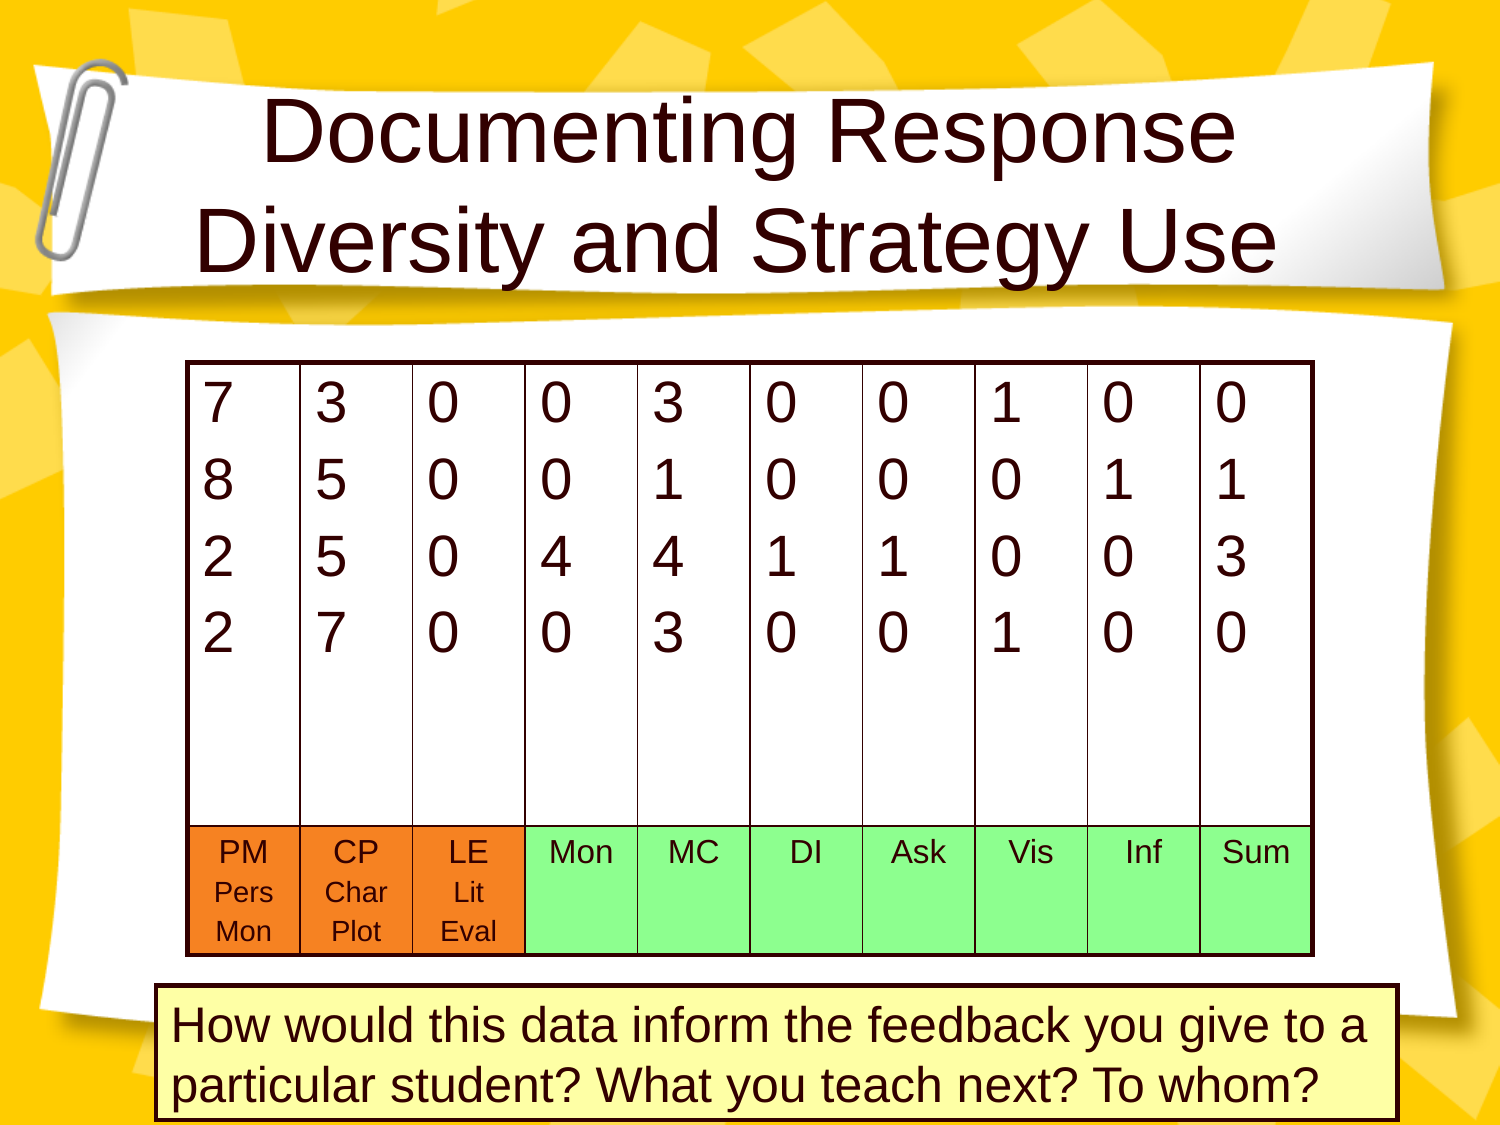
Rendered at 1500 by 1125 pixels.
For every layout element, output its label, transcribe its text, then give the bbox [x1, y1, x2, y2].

title Documenting Response Diversity and Strategy Use [112, 87, 1388, 276]
table_cell Mon [526, 827, 637, 953]
table_header 1 0 0 1 [976, 365, 1087, 825]
table_header 0 0 0 0 [413, 365, 524, 825]
table_cell PM Pers Mon [190, 827, 299, 953]
table_header 3 5 5 7 [301, 365, 412, 825]
table_header 0 0 1 0 [751, 365, 862, 825]
table_header 0 1 3 0 [1201, 365, 1310, 825]
table_cell Sum [1201, 827, 1310, 953]
table_cell Vis [976, 827, 1087, 953]
table_cell DI [751, 827, 862, 953]
table_cell Inf [1088, 827, 1199, 953]
picture [0, 0, 1500, 1125]
table_header 7 8 2 2 [190, 365, 299, 825]
table_header 3 1 4 3 [638, 365, 749, 825]
table_cell CP Char Plot [301, 827, 412, 953]
table_cell LE Lit Eval [413, 827, 524, 953]
text_box How would this data inform the feedback you give to a particular student? What you teach next? To whom? [155, 985, 1398, 1121]
table_header 0 0 4 0 [526, 365, 637, 825]
table_header 0 0 1 0 [863, 365, 974, 825]
table_cell Ask [863, 827, 974, 953]
table_header 0 1 0 0 [1088, 365, 1199, 825]
table_cell MC [638, 827, 749, 953]
